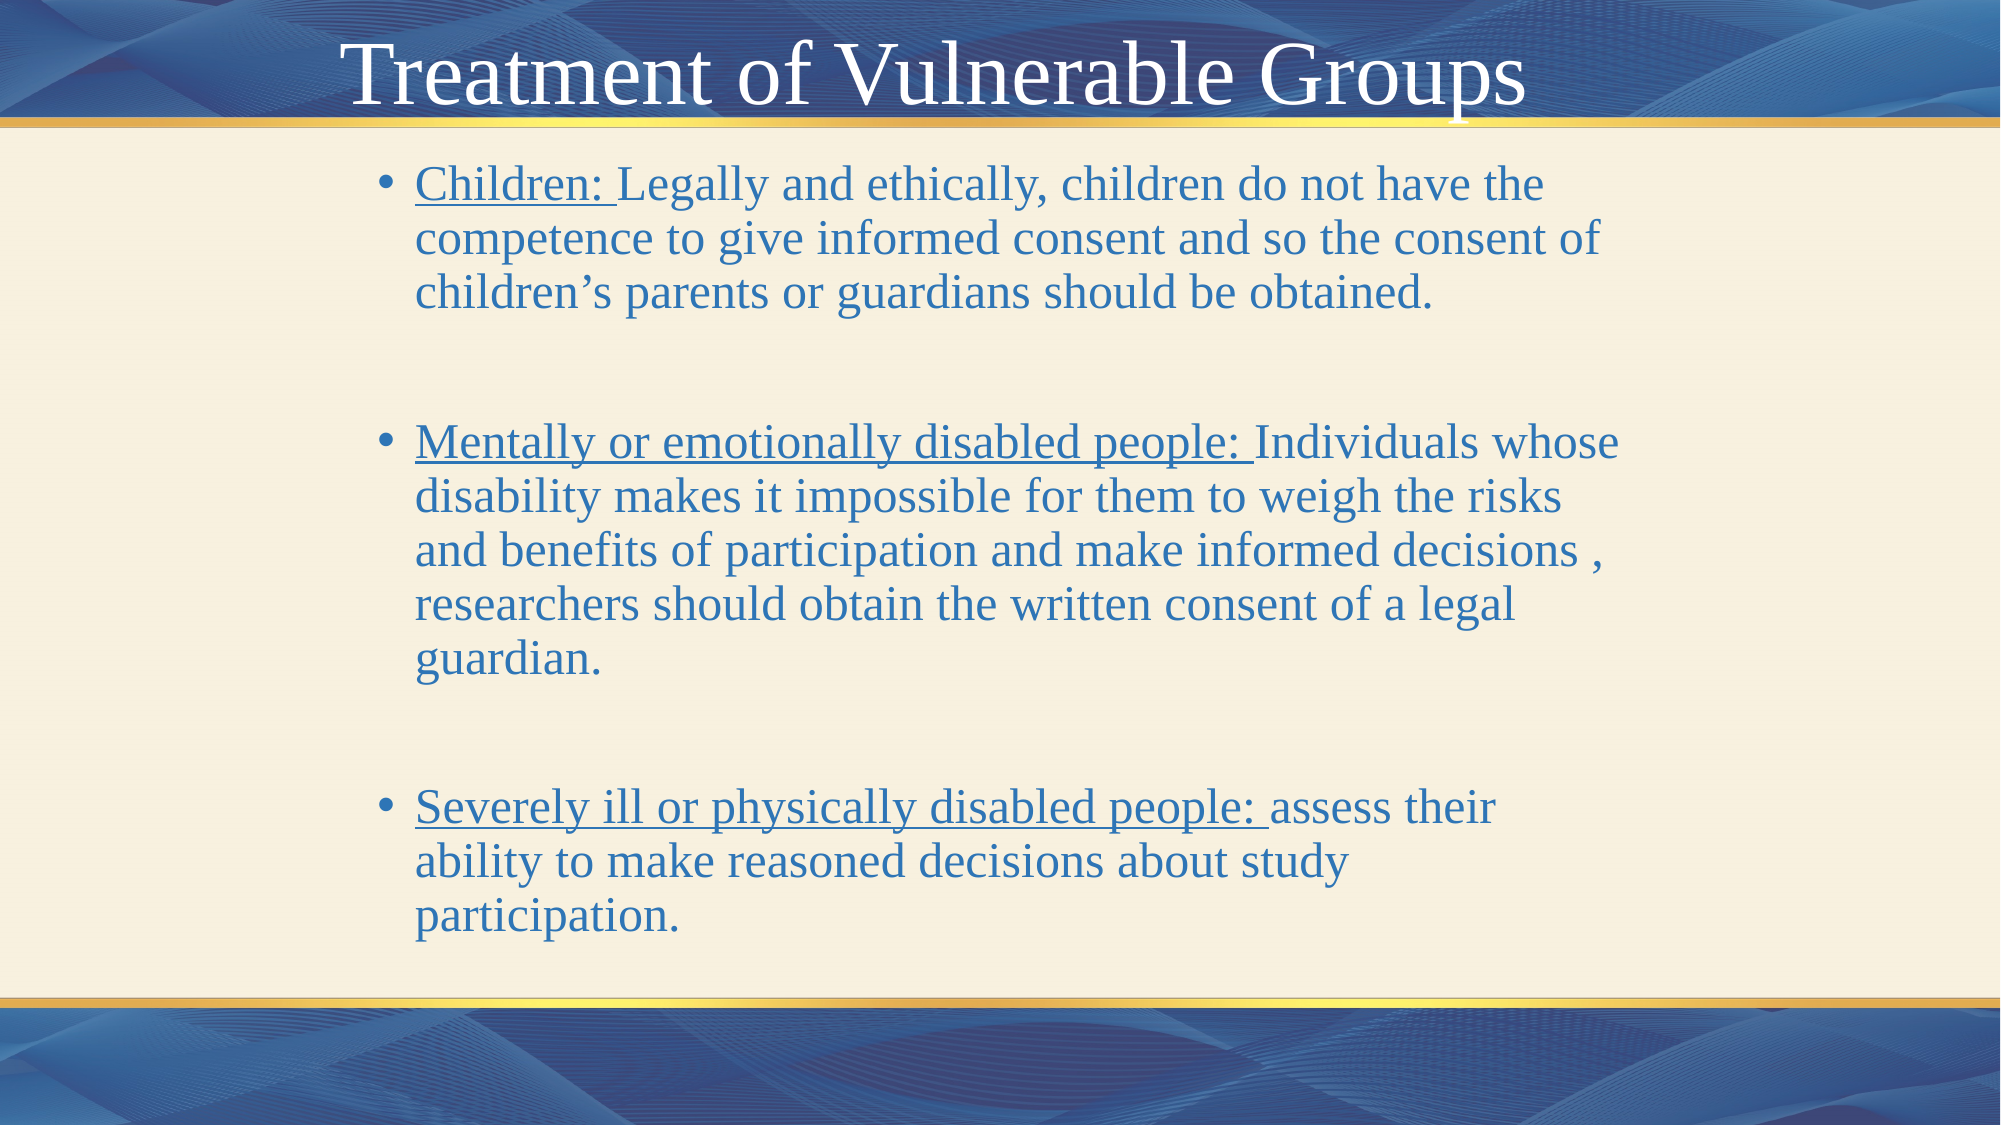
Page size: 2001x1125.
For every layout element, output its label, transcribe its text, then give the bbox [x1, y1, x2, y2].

picture [0, 0, 2001, 1125]
title Treatment of Vulnerable Groups [324, 0, 1675, 150]
list Children: Legally and ethically, children do not have the competence to give informed consent and so the consent of children’s parents or guardians should be obtained. Mentally or emotionally disabled people: Individuals whose disability makes it impossible for them to weigh the risks and benefits of participation and make informed decisions , researchers should obtain the written consent of a legal guardian. Severely ill or physically disabled people: assess their ability to make reasoned decisions about study participation. [362, 150, 1638, 1000]
